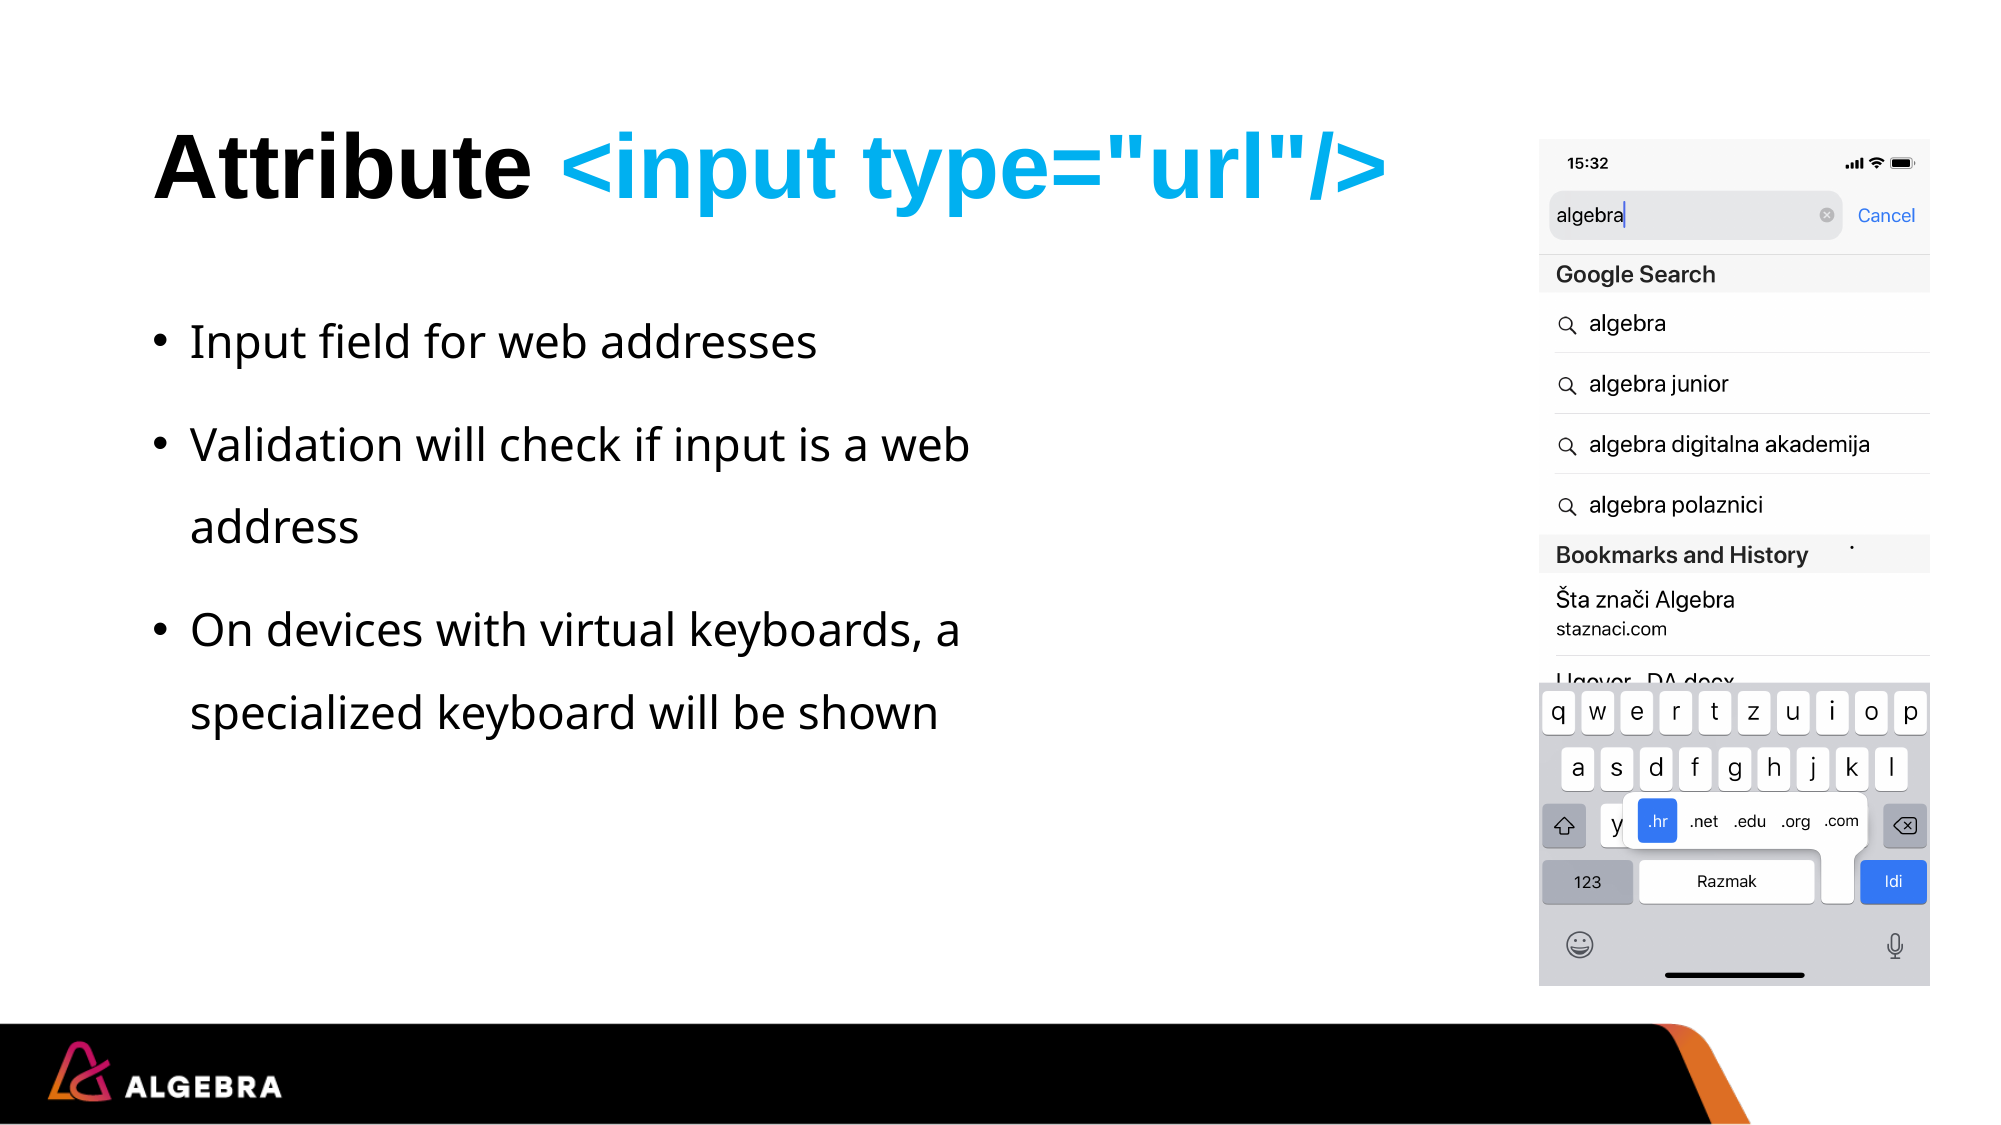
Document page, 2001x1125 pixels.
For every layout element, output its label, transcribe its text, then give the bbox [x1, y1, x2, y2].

picture [0, 1023, 1958, 1125]
title Attribute <input type="url"/> [137, 59, 1863, 278]
list Input field for web addresses Validation will check if input is a web address On devices with virtual keyboards, a specialized keyboard will be shown [137, 277, 1078, 992]
picture [1539, 139, 1930, 986]
